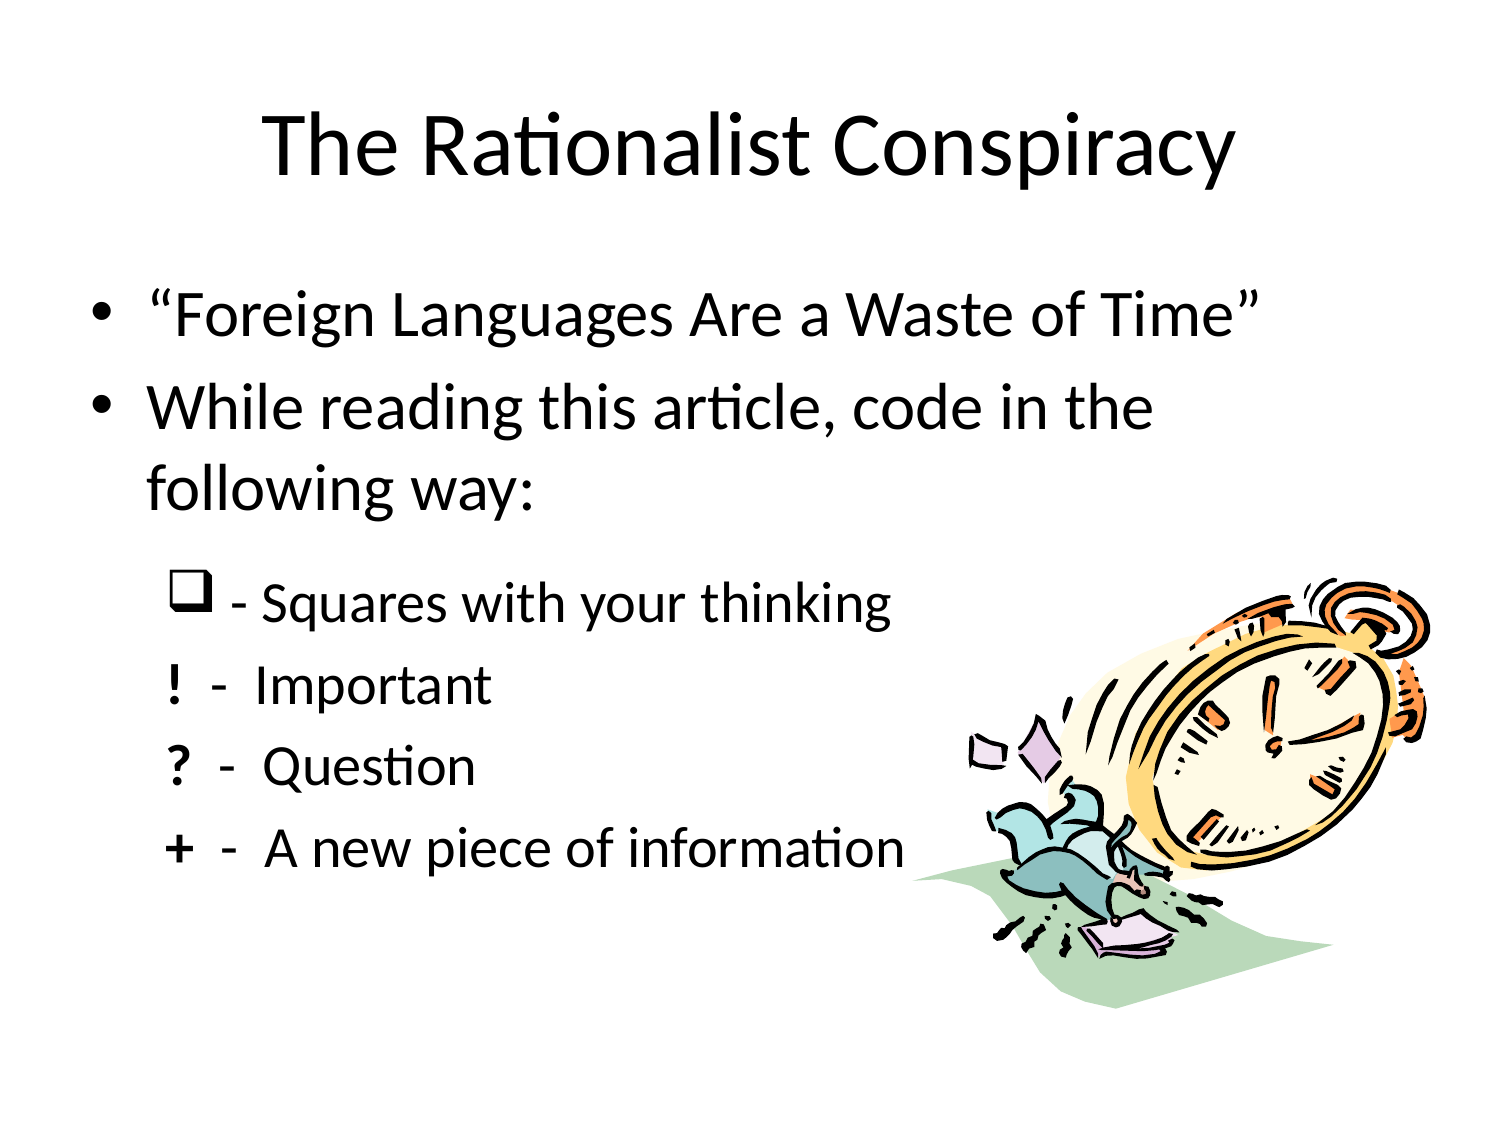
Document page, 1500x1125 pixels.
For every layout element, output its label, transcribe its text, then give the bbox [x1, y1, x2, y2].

list “Foreign Languages Are a Waste of Time” While reading this article, code in the following way: - Squares with your thinking ! - Important ? - Question + - A new piece of information [75, 262, 1425, 1005]
title The Rationalist Conspiracy [75, 45, 1425, 233]
picture [912, 574, 1435, 1013]
